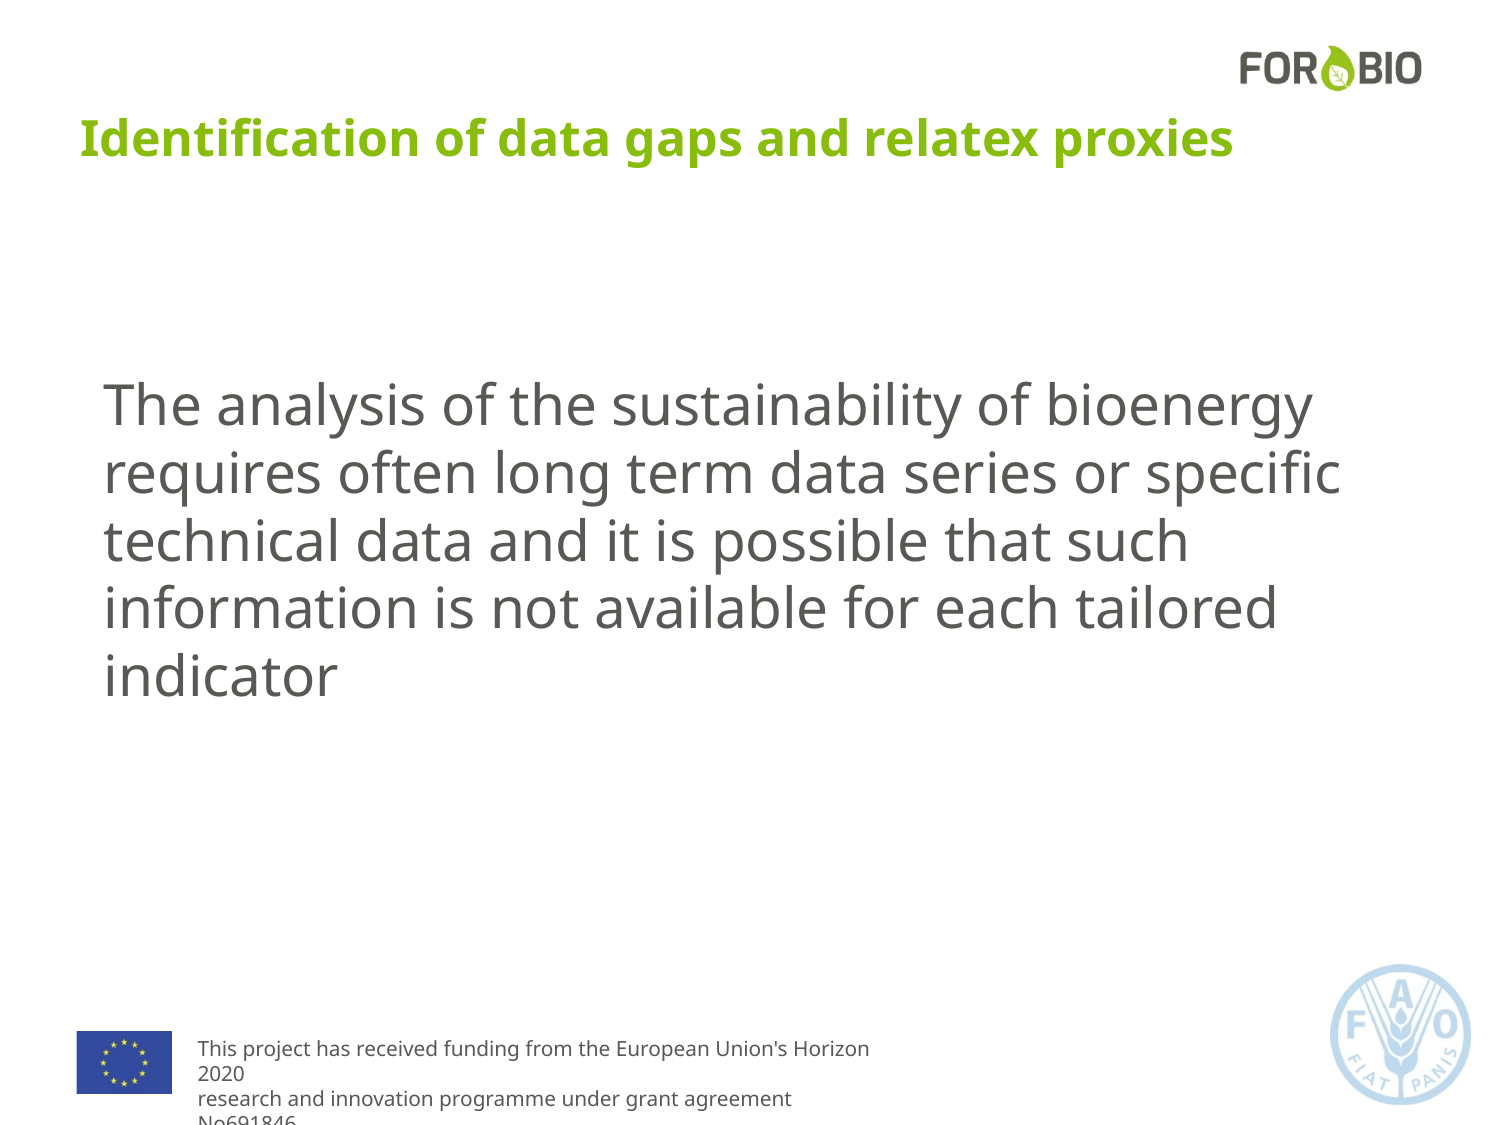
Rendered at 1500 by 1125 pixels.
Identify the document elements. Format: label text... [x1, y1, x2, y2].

picture [76, 1031, 172, 1094]
title Identification of data gaps and relatex proxies [64, 42, 1258, 231]
picture [1187, 23, 1473, 114]
list The analysis of the sustainability of bioenergy requires often long term data series or specific technical data and it is possible that such information is not available for each tailored indicator [88, 361, 1439, 717]
picture [1330, 963, 1471, 1105]
